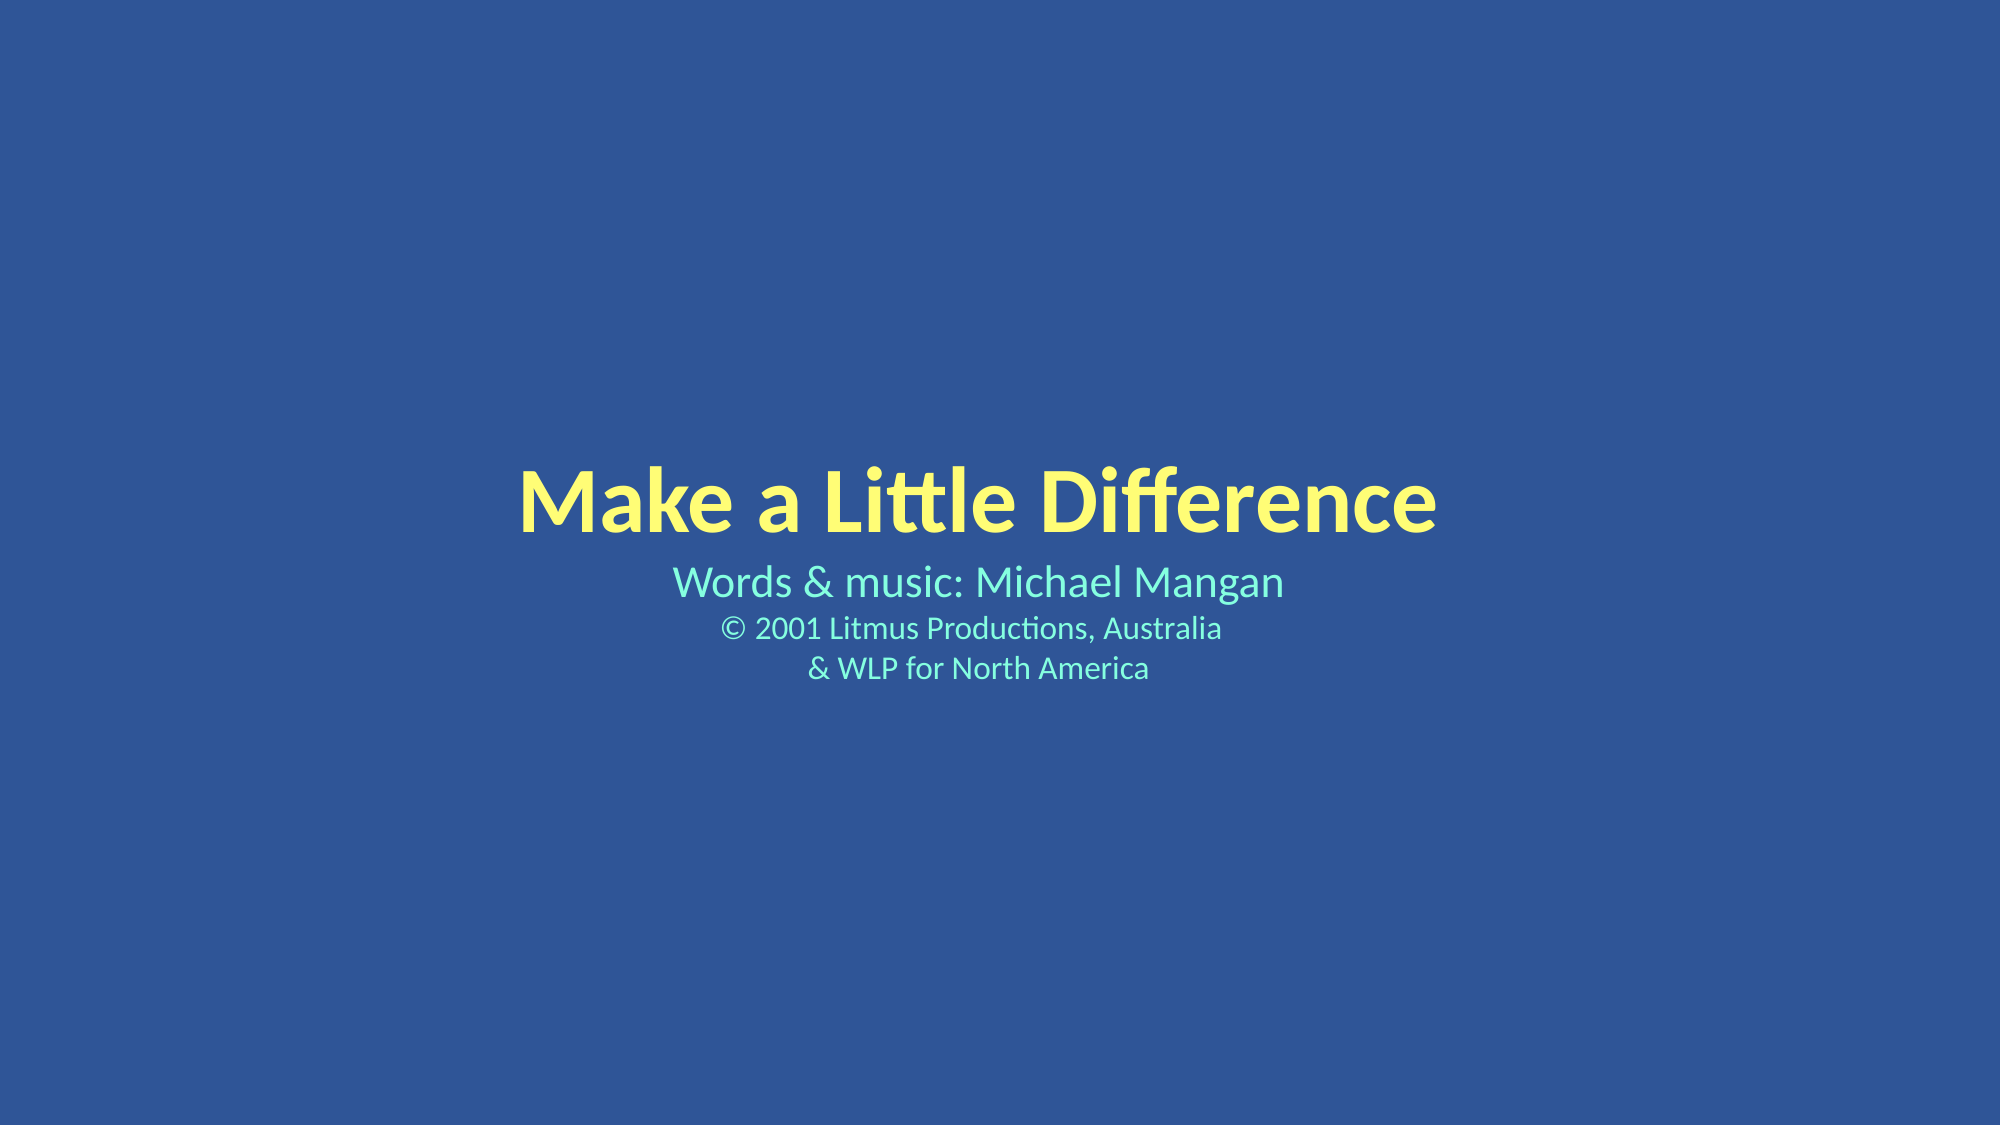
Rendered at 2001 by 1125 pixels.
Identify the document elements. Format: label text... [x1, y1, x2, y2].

text_box Make a Little Difference Words & music: Michael Mangan © 2001 Litmus Productions, Australia & WLP for North America [291, 403, 1667, 722]
